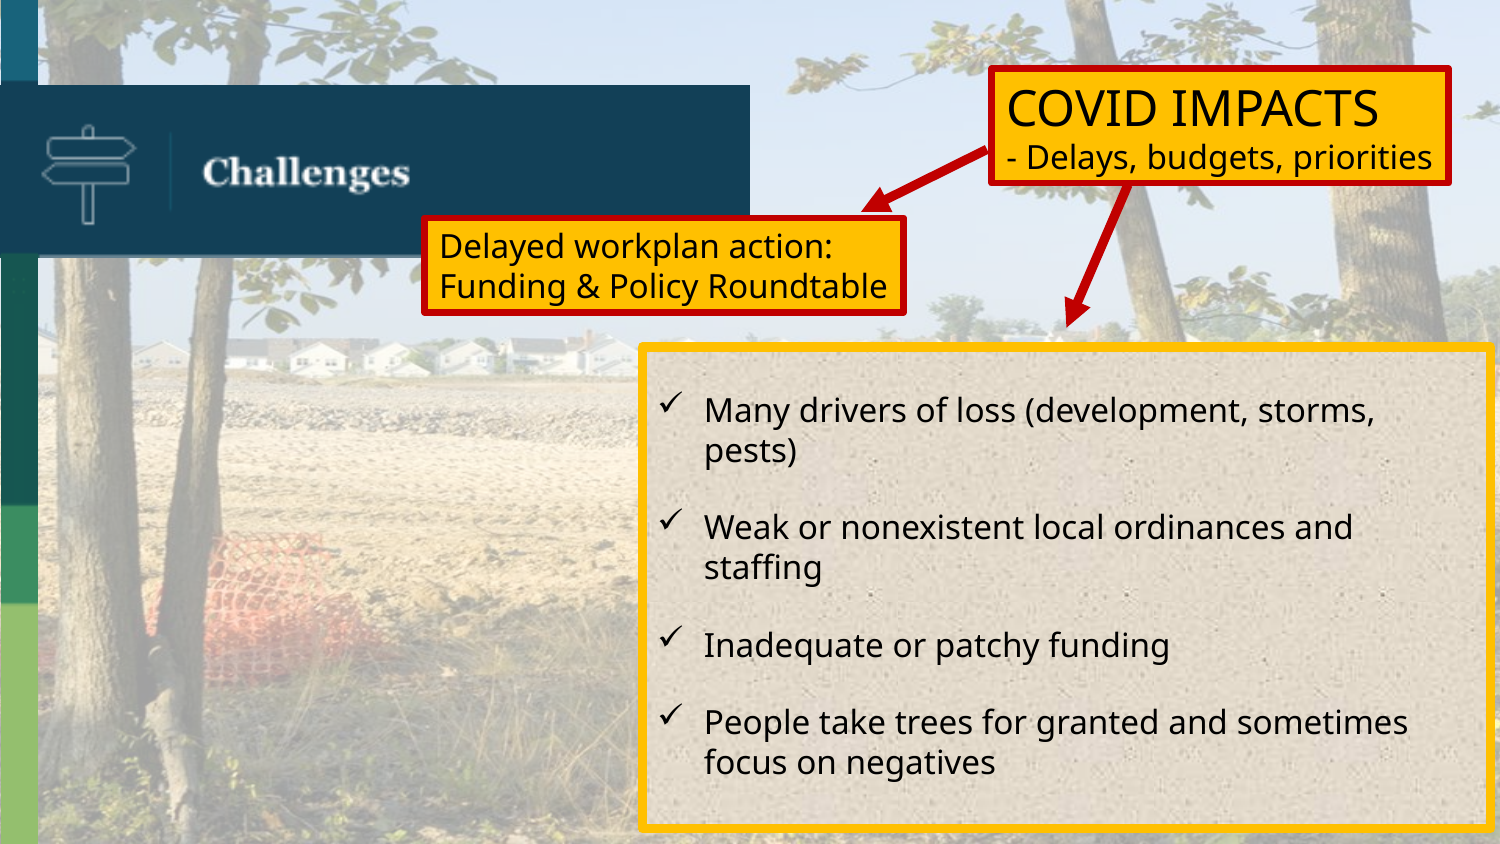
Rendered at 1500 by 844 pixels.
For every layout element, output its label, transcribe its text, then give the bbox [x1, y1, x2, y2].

picture [0, 0, 750, 844]
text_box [860, 149, 987, 212]
text_box COVID IMPACTS - Delays, budgets, priorities [991, 68, 1449, 184]
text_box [1066, 184, 1128, 328]
text_box Many drivers of loss (development, storms, pests) Weak or nonexistent local ordinances and staffing Inadequate or patchy funding People take trees for granted and sometimes focus on negatives [642, 346, 1491, 829]
text_box Delayed workplan action: Funding & Policy Roundtable [424, 217, 904, 313]
